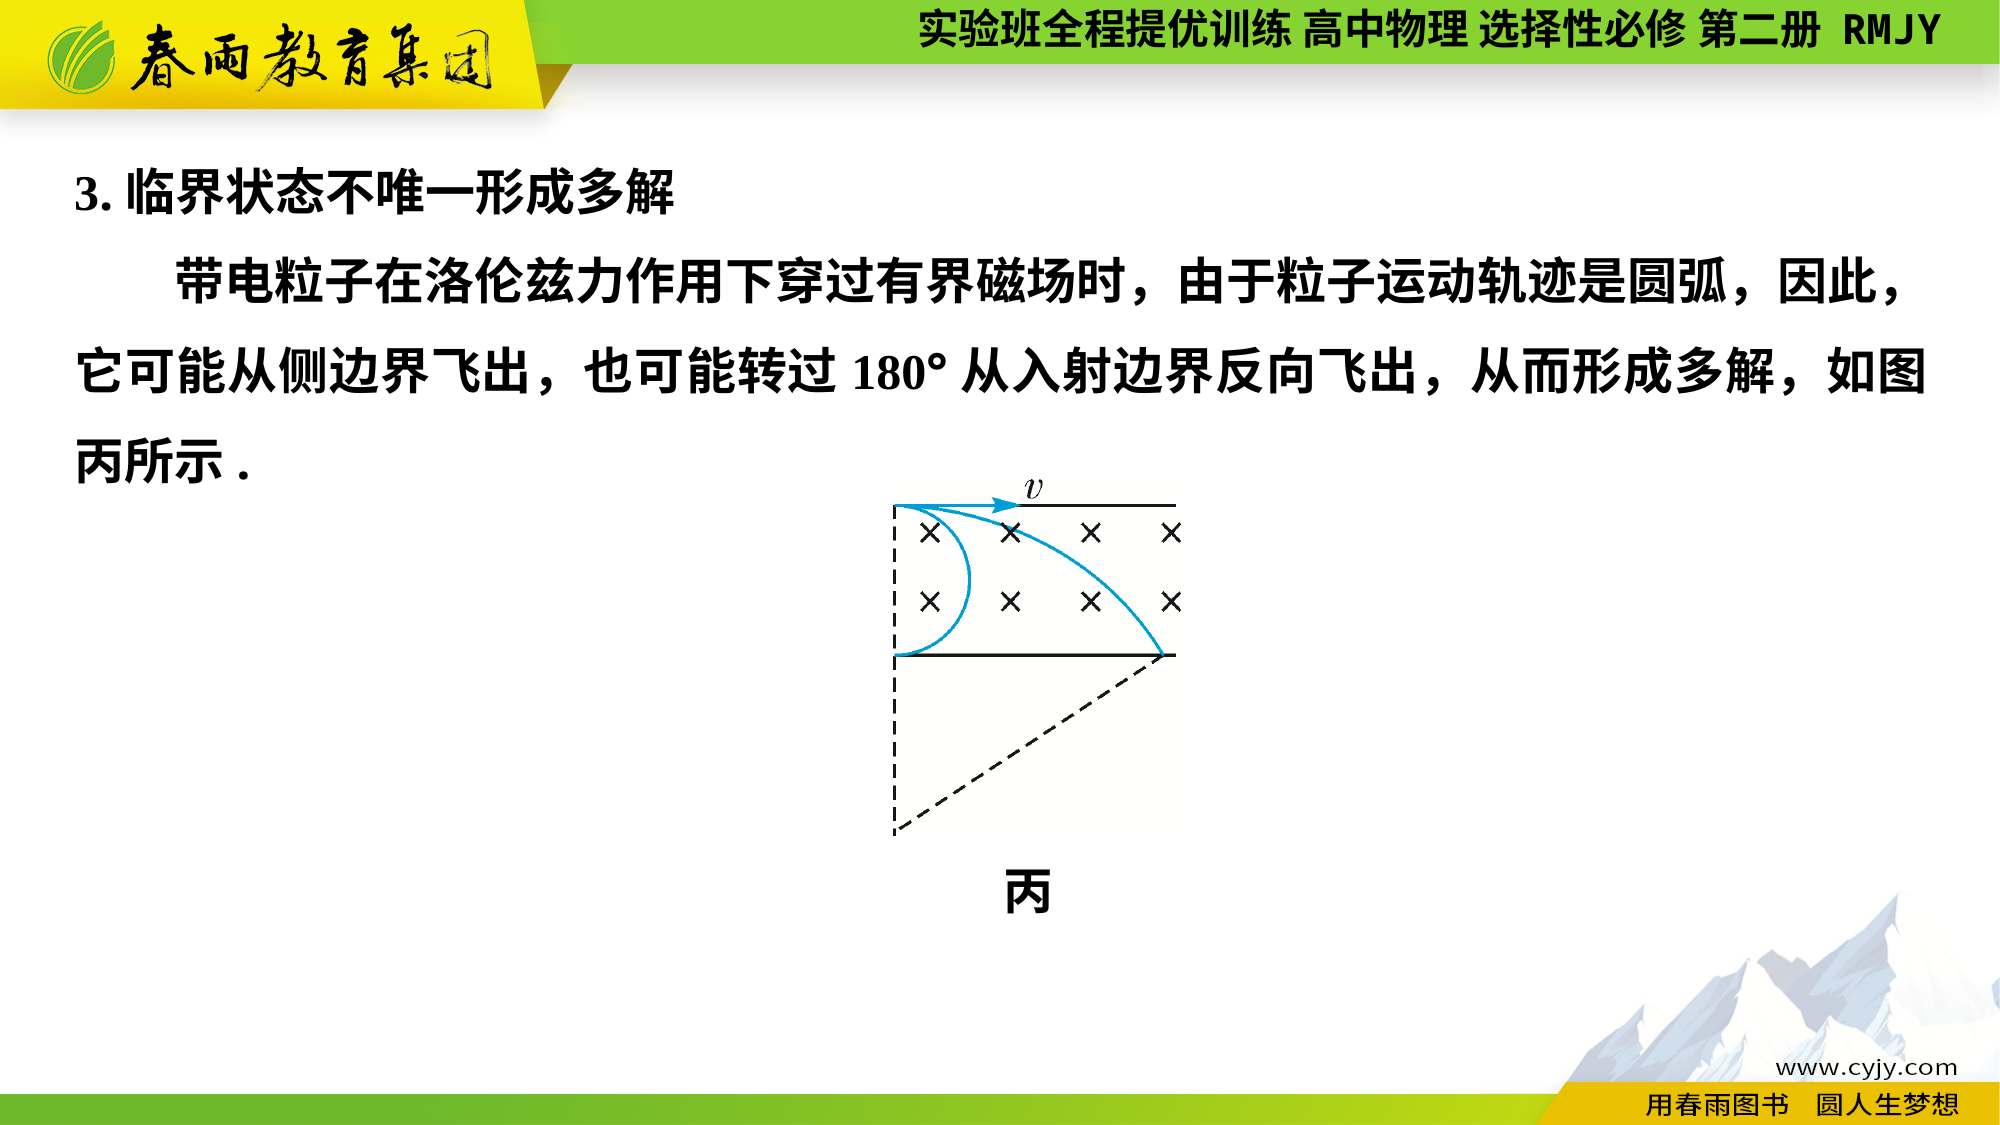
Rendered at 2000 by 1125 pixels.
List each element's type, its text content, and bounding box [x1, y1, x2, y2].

text_box 丙 [988, 844, 1069, 927]
list 3.临界状态不唯一形成多解 带电粒子在洛伦兹力作用下穿过有界磁场时，由于粒子运动轨迹是圆弧，因此，它可能从侧边界飞出，也可能转过180°从入射边界反向飞出，从而形成多解，如图丙所示. [59, 122, 1944, 502]
picture [0, 0, 2000, 1125]
